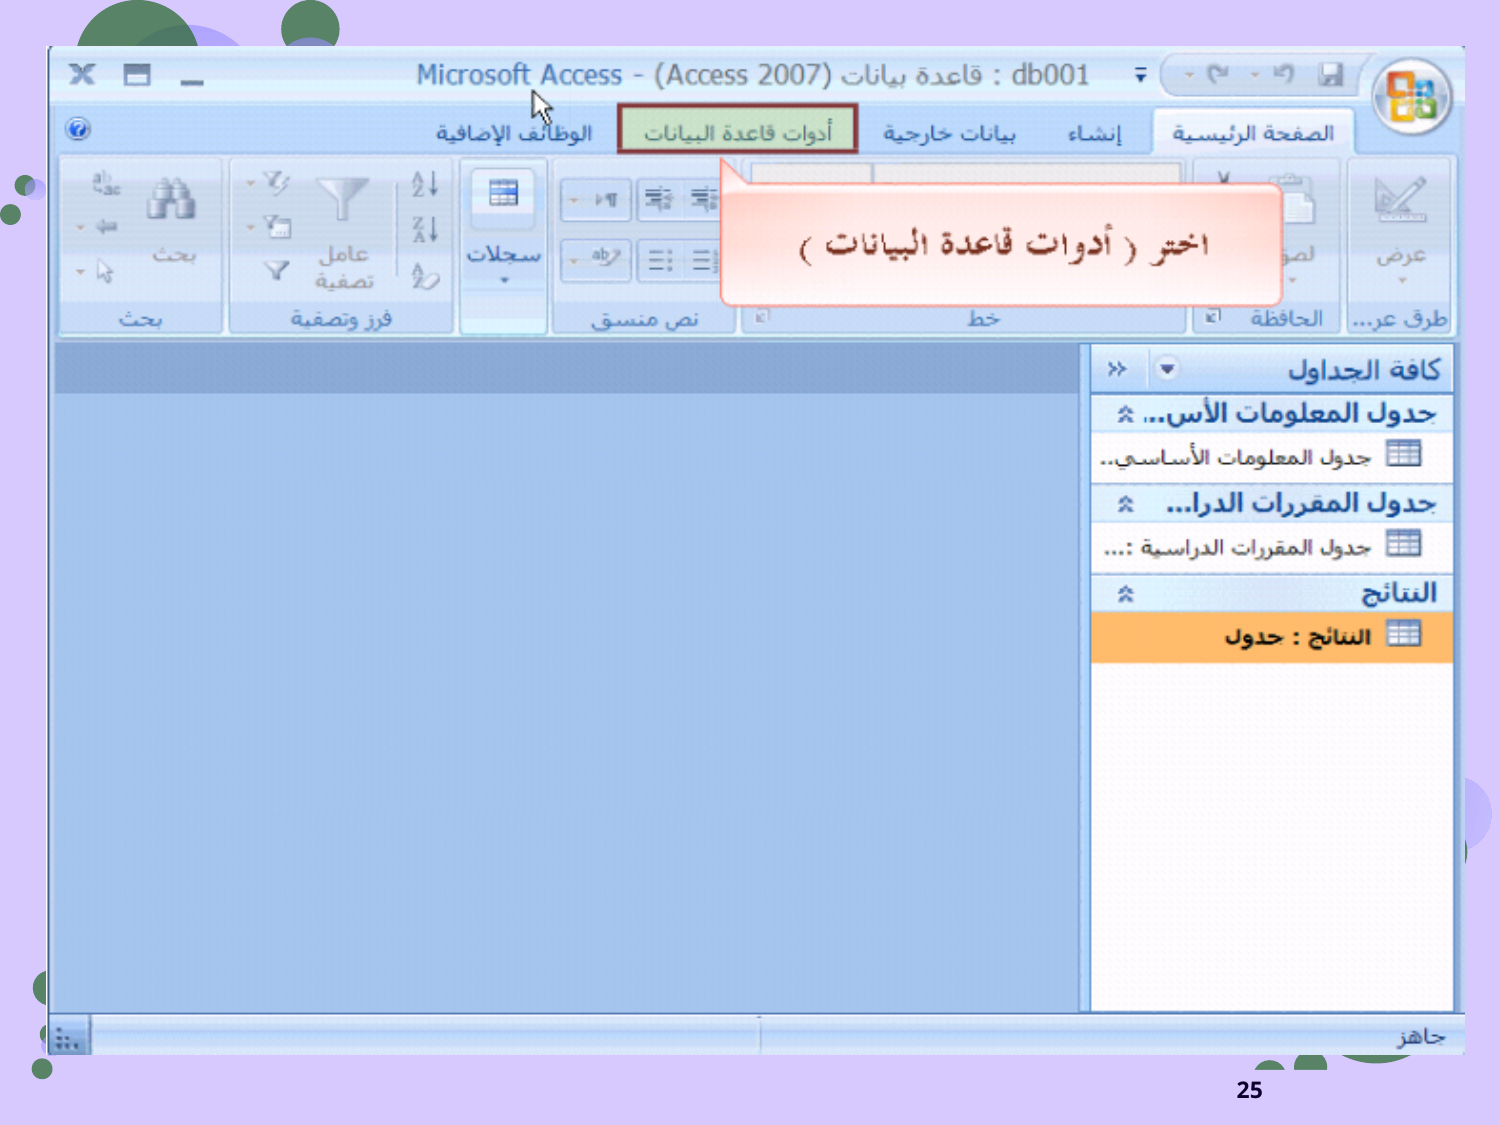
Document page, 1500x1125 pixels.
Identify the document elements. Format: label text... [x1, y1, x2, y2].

slide_number 25 [1074, 1069, 1425, 1113]
picture [45, 45, 1467, 1057]
